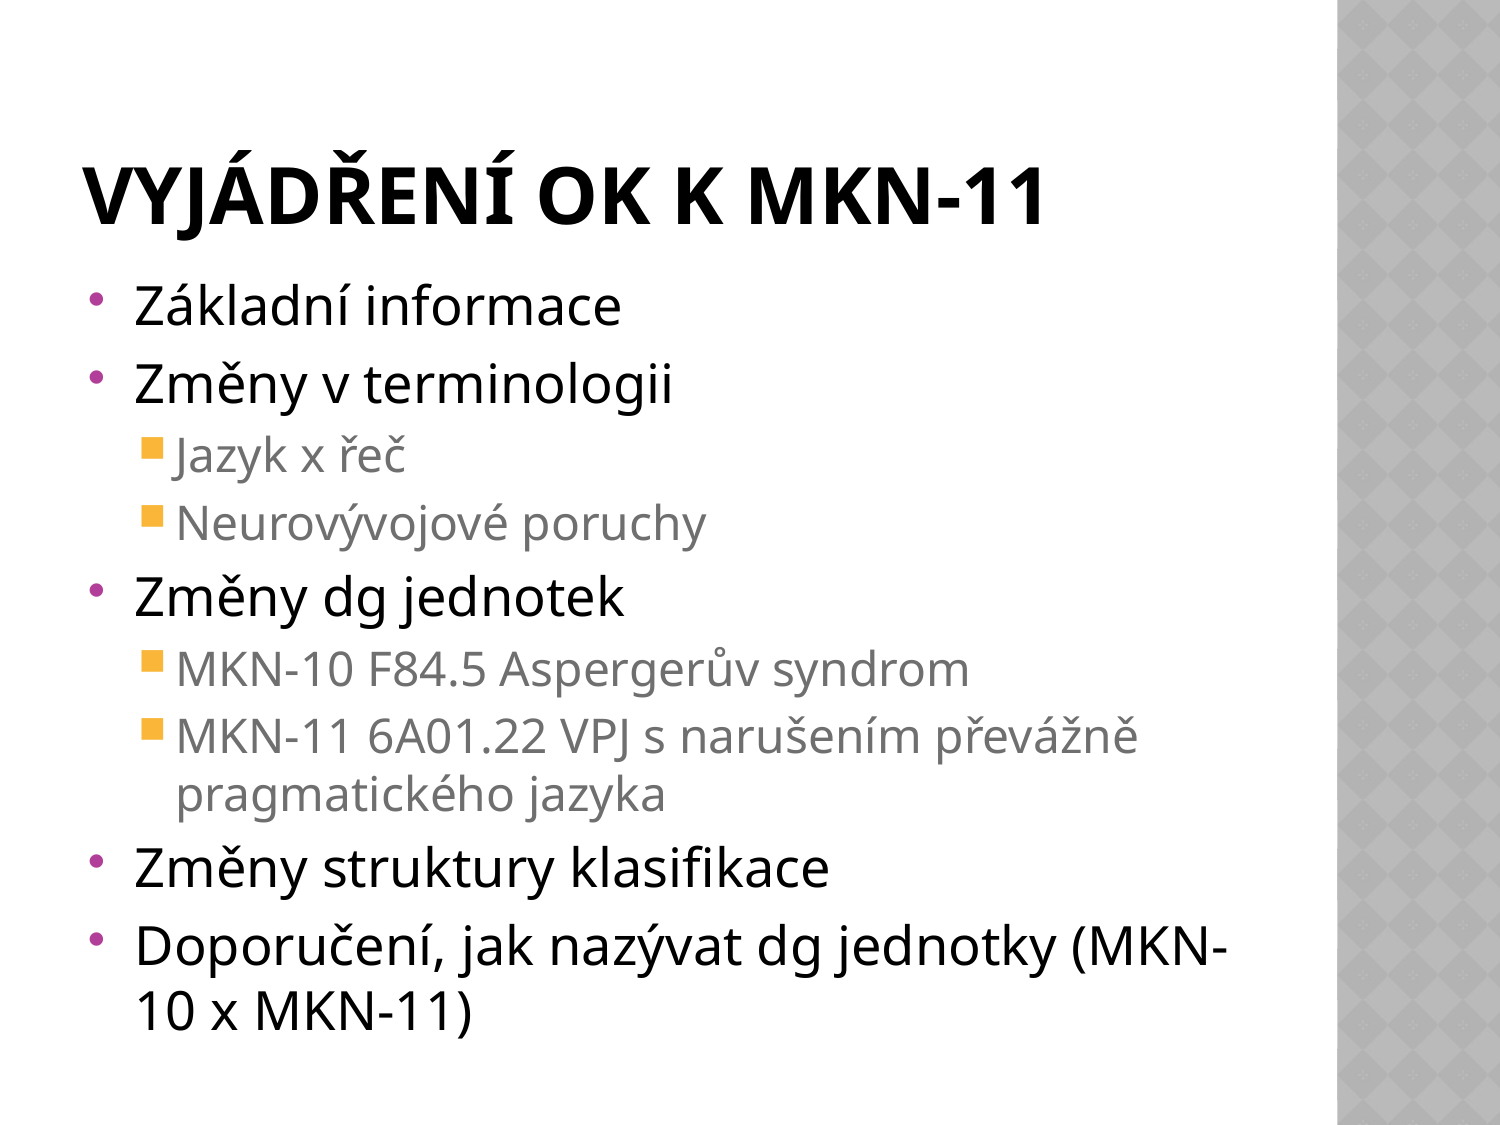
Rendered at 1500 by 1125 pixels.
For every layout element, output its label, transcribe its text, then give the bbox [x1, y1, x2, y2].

list Základní informace Změny v terminologii Jazyk x řeč Neurovývojové poruchy Změny dg jednotek MKN-10 F84.5 Aspergerův syndrom MKN-11 6A01.22 VPJ s narušením převážně pragmatického jazyka Změny struktury klasifikace Doporučení, jak nazývat dg jednotky (MKN-10 x MKN-11) [75, 264, 1263, 1059]
title Vyjádření ok k mkn-11 [75, 52, 1263, 240]
